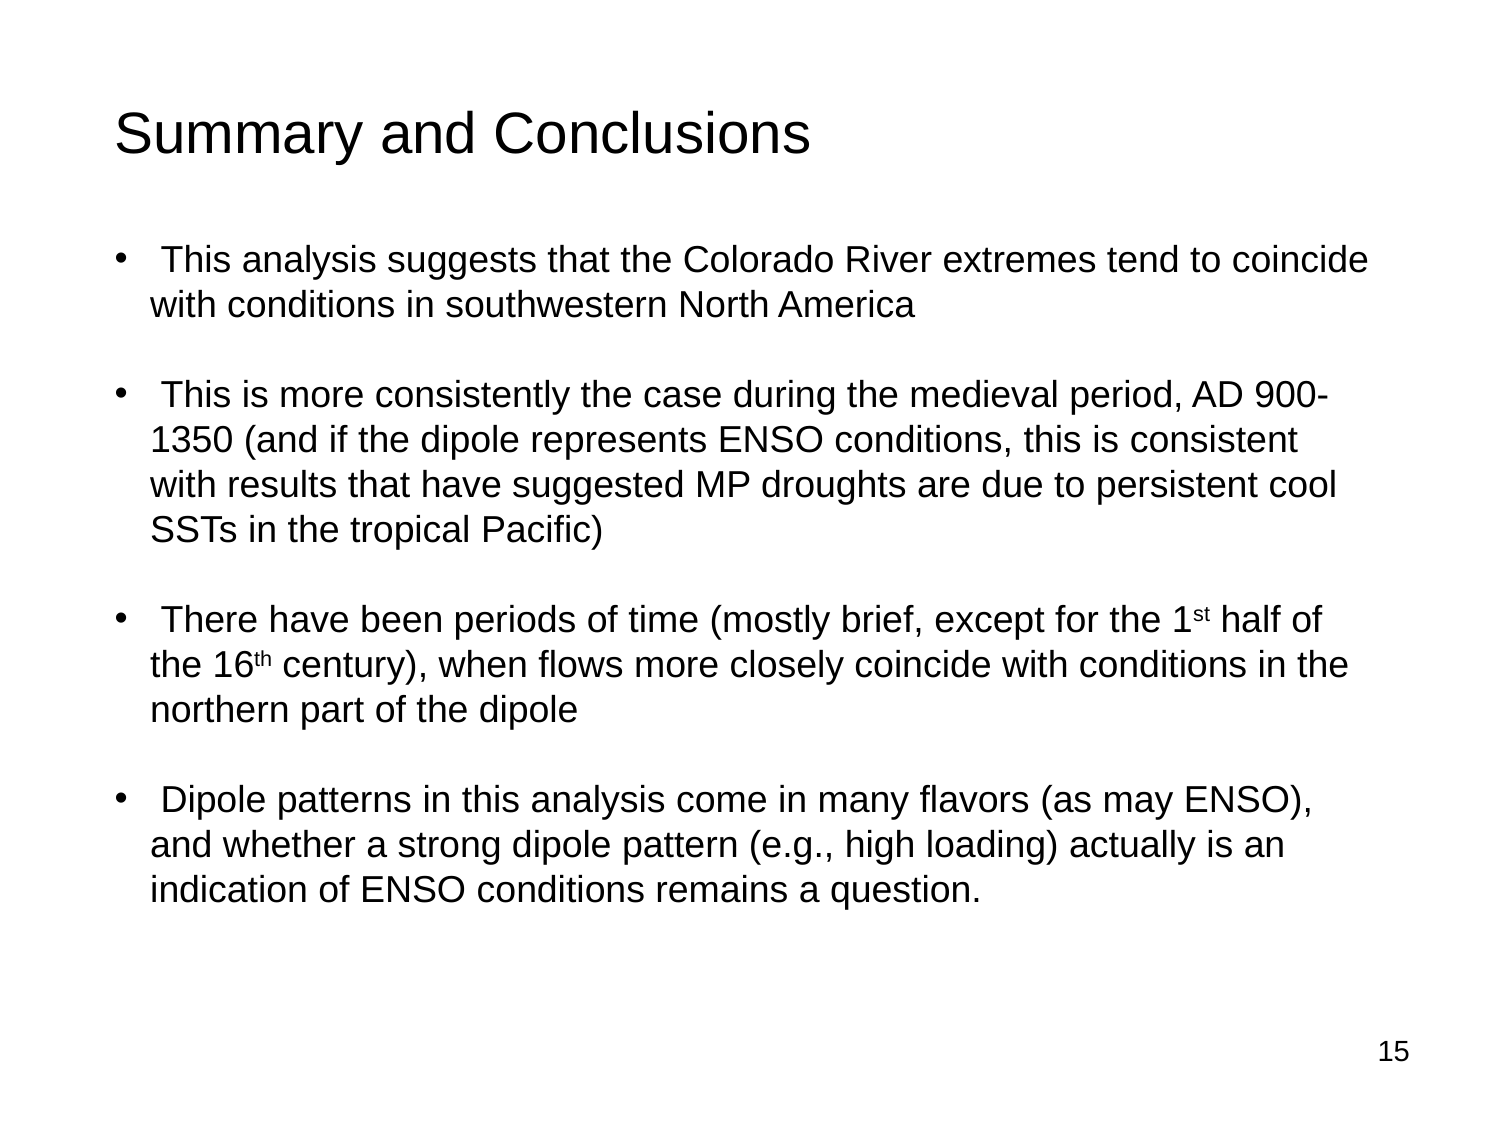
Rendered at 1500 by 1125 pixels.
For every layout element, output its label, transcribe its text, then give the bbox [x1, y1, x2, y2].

slide_number 15 [1074, 1024, 1426, 1103]
text_box Summary and Conclusions This analysis suggests that the Colorado River extremes tend to coincide with conditions in southwestern North America This is more consistently the case during the medieval period, AD 900-1350 (and if the dipole represents ENSO conditions, this is consistent with results that have suggested MP droughts are due to persistent cool SSTs in the tropical Pacific) There have been periods of time (mostly brief, except for the 1st half of the 16th century), when flows more closely coincide with conditions in the northern part of the dipole Dipole patterns in this analysis come in many flavors (as may ENSO), and whether a strong dipole pattern (e.g., high loading) actually is an indication of ENSO conditions remains a question. [99, 87, 1388, 918]
